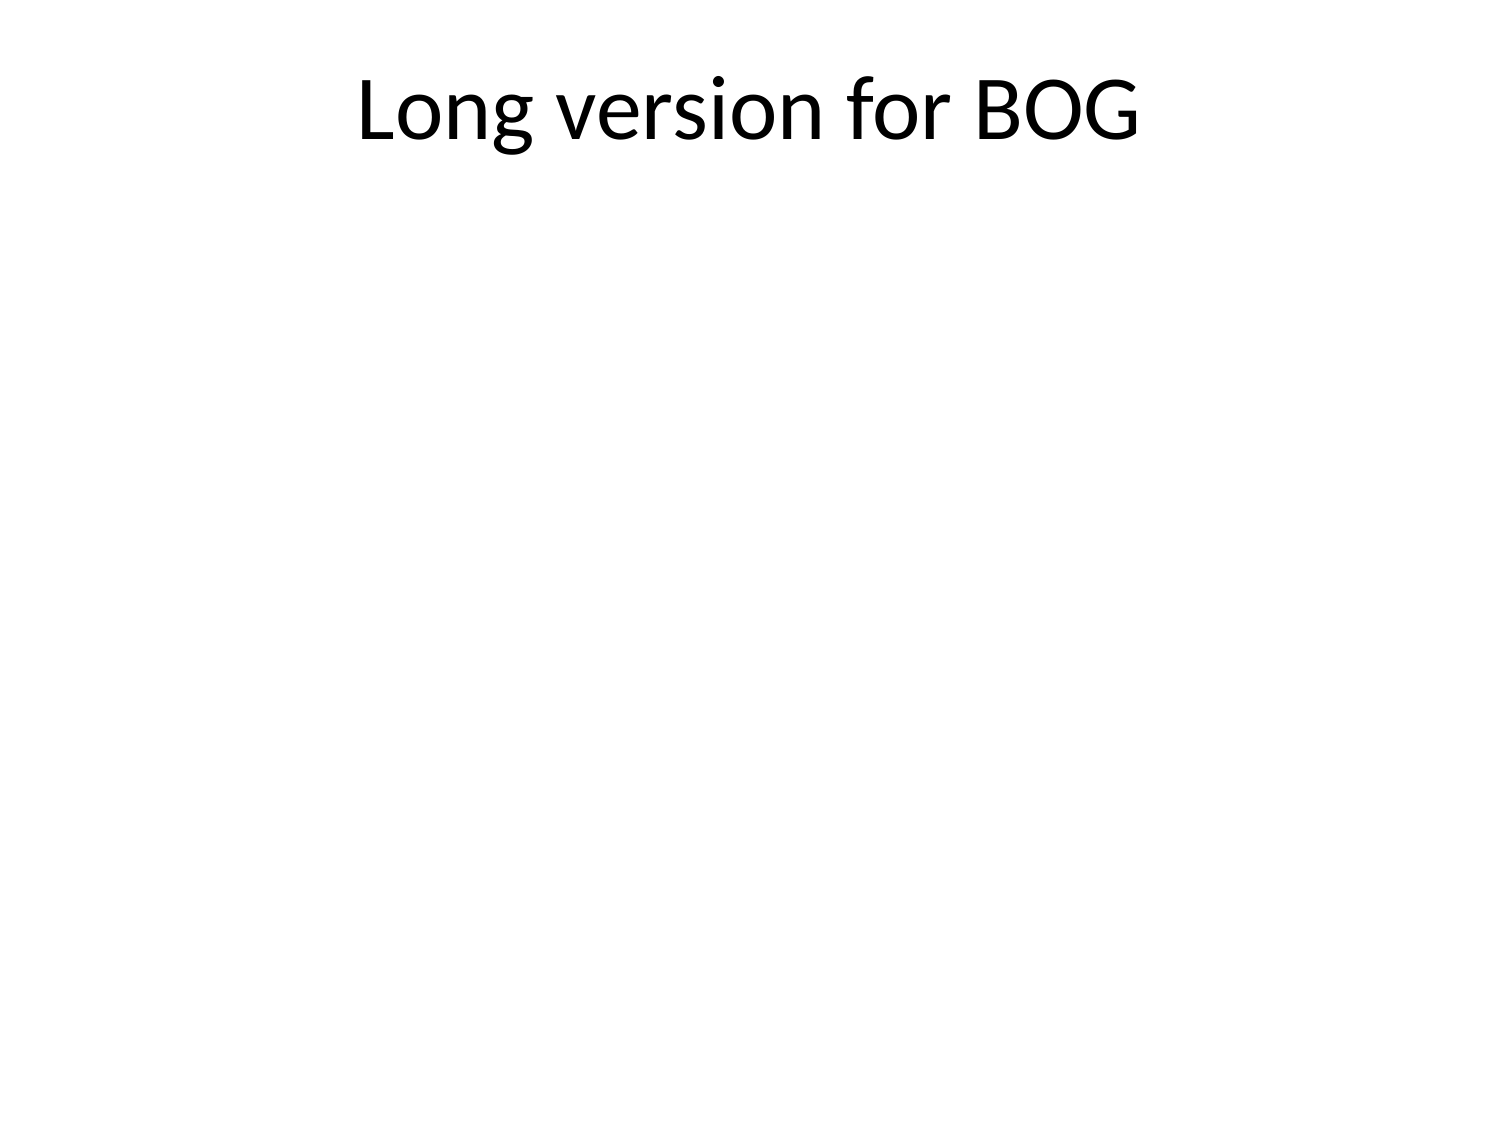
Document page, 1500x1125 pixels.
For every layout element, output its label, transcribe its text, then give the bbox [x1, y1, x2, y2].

title Long version for BOG [75, 45, 1425, 161]
